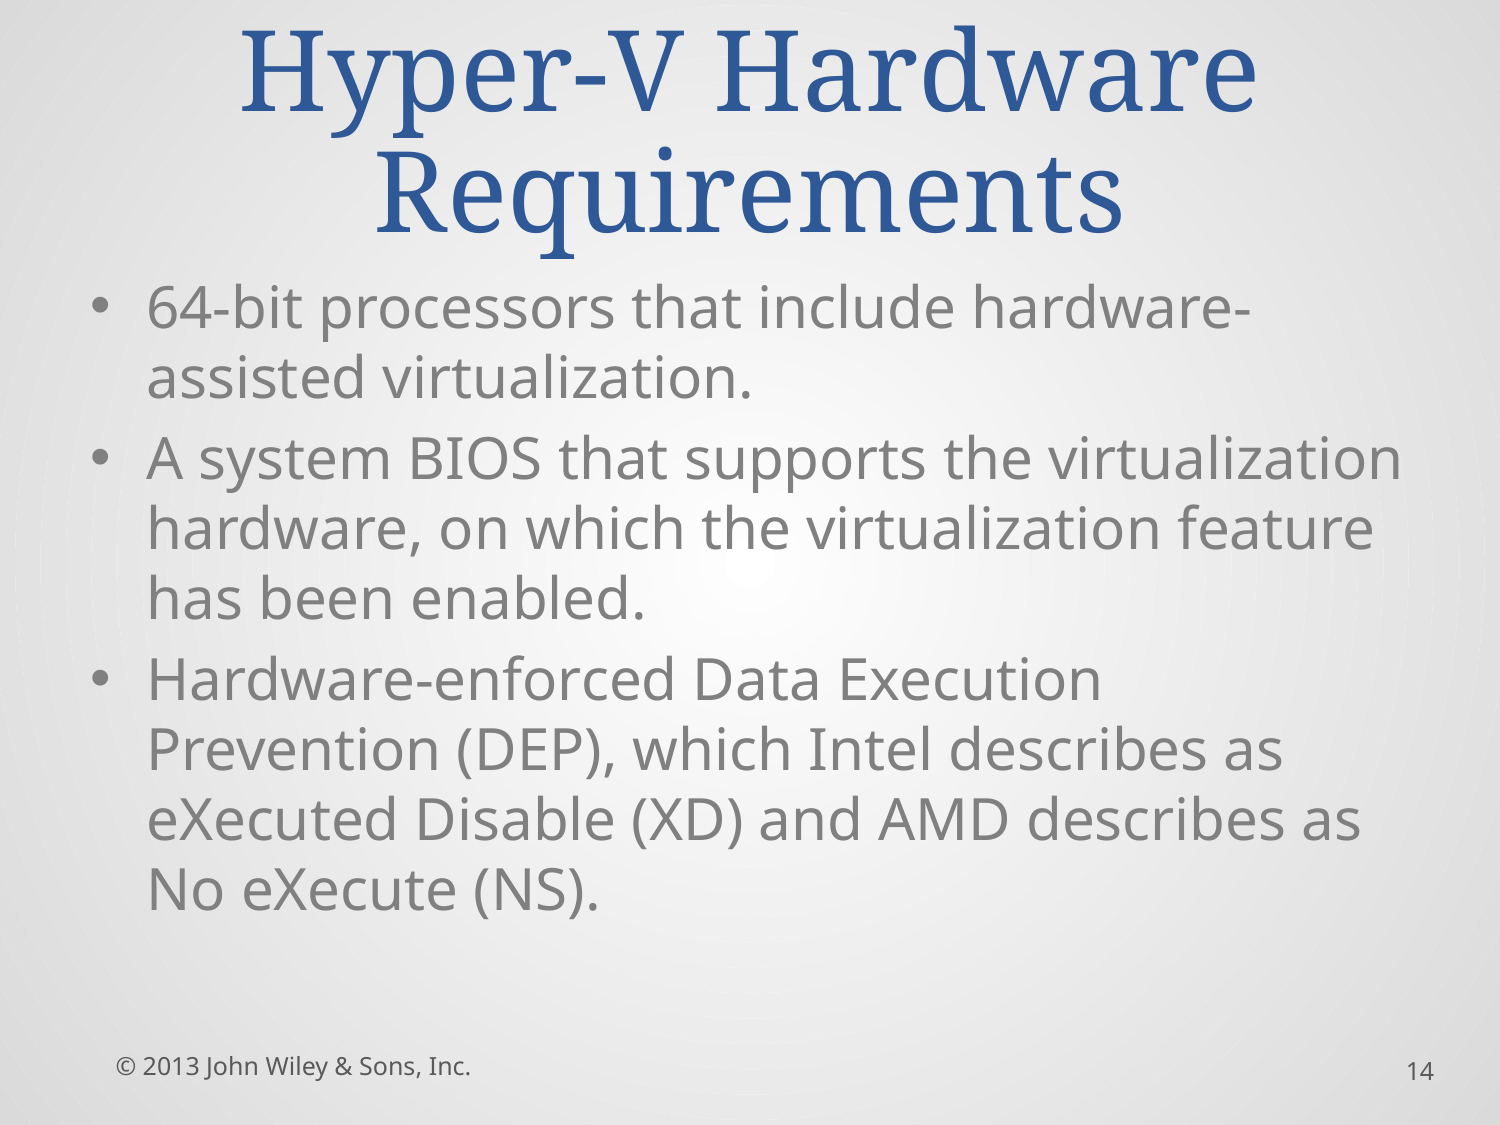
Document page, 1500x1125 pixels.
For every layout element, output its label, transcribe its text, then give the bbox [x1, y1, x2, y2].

title Hyper-V Hardware Requirements [75, 0, 1425, 262]
footer © 2013 John Wiley & Sons, Inc. [108, 1037, 576, 1098]
list 64-bit processors that include hardware-assisted virtualization. A system BIOS that supports the virtualization hardware, on which the virtualization feature has been enabled. Hardware-enforced Data Execution Prevention (DEP), which Intel describes as eXecuted Disable (XD) and AMD describes as No eXecute (NS). [75, 262, 1425, 1005]
slide_number 14 [1401, 1042, 1494, 1103]
